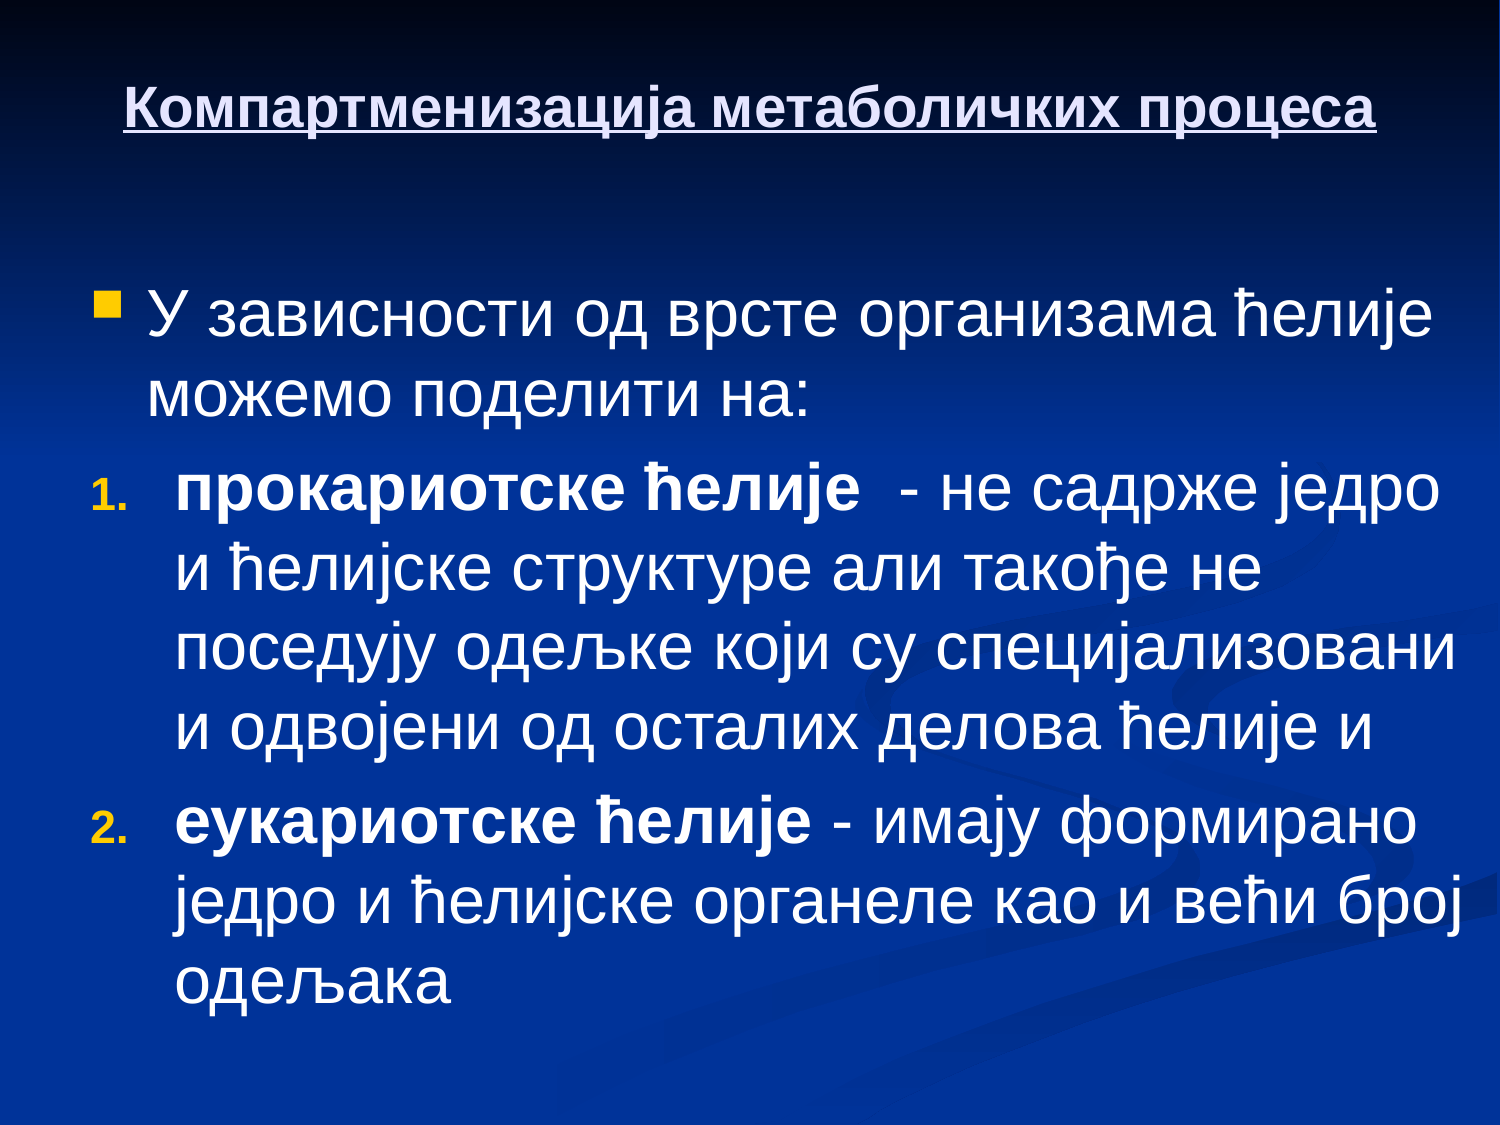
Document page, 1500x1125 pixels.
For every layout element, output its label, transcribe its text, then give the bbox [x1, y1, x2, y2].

list У зависности од врсте организама ћелије можемо поделити на: прокариотске ћелије - не садрже једро и ћелијске структуре али такође не поседују одељке који су специјализовани и одвојени од осталих делова ћелије и еукариотске ћелије - имају формирано једро и ћелијске органеле као и већи број одељака [74, 262, 1500, 1125]
title Компартменизација метаболичких процеса [74, 44, 1426, 233]
